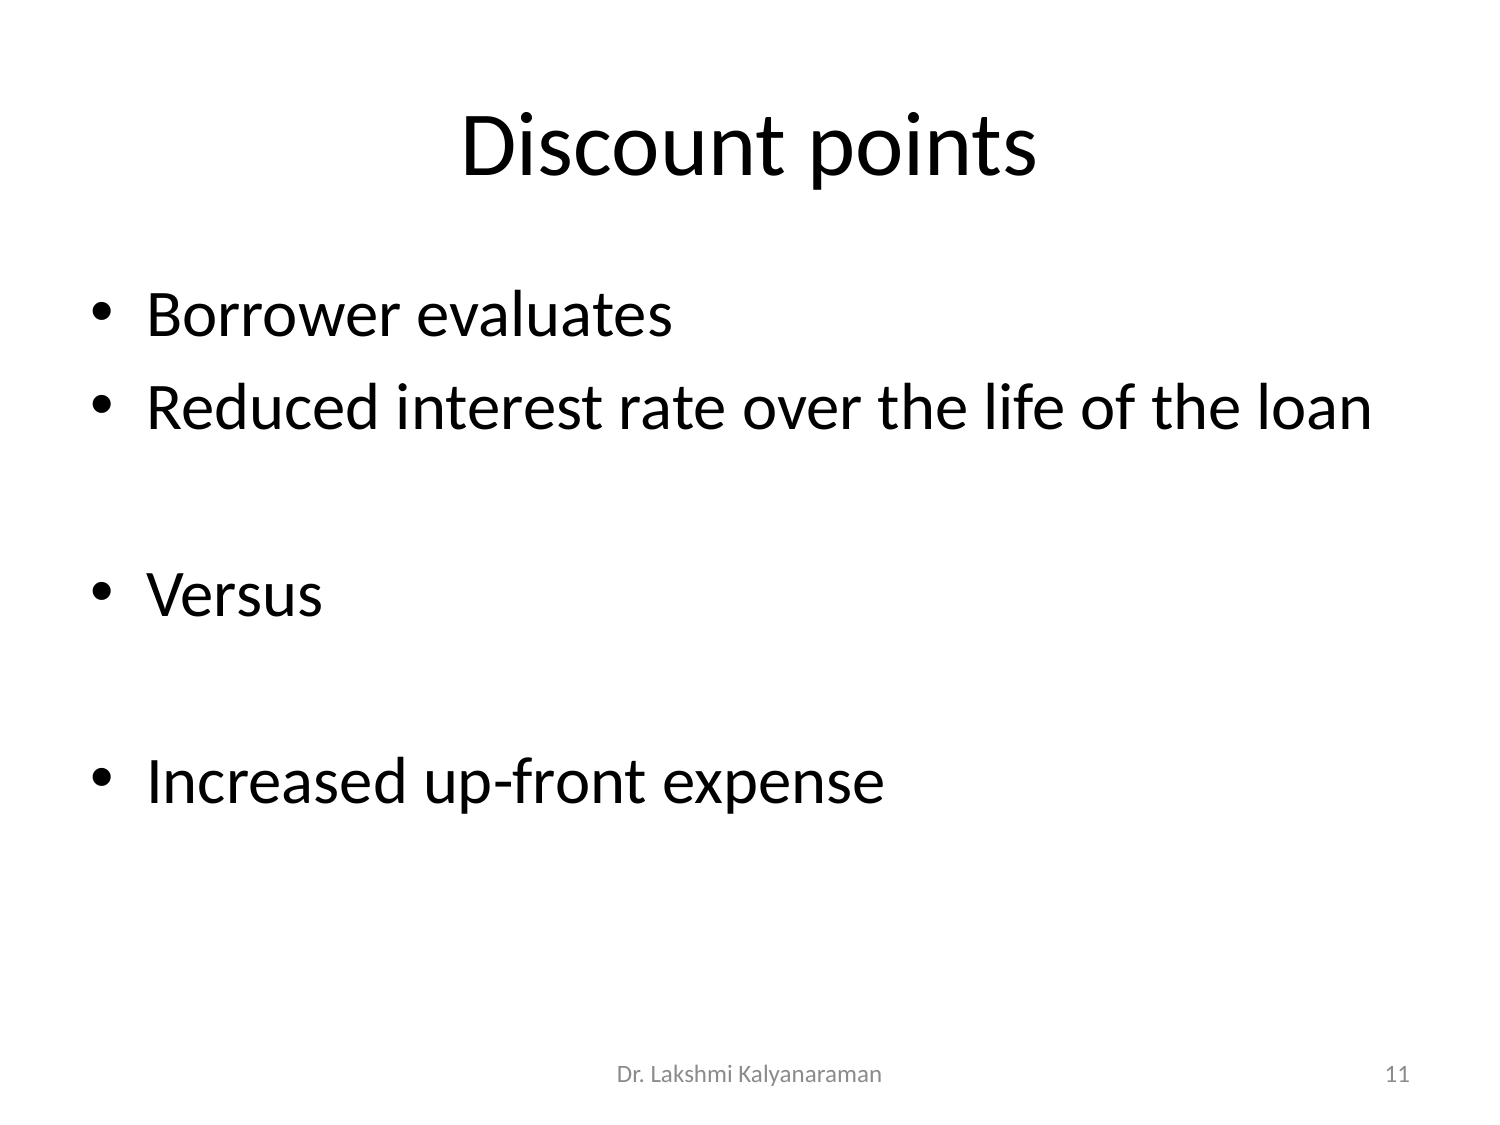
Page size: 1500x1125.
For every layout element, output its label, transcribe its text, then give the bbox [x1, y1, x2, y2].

footer Dr. Lakshmi Kalyanaraman [512, 1042, 988, 1103]
title Discount points [75, 45, 1425, 233]
slide_number 11 [1074, 1042, 1425, 1103]
list Borrower evaluates Reduced interest rate over the life of the loan Versus Increased up-front expense [75, 262, 1425, 1005]
